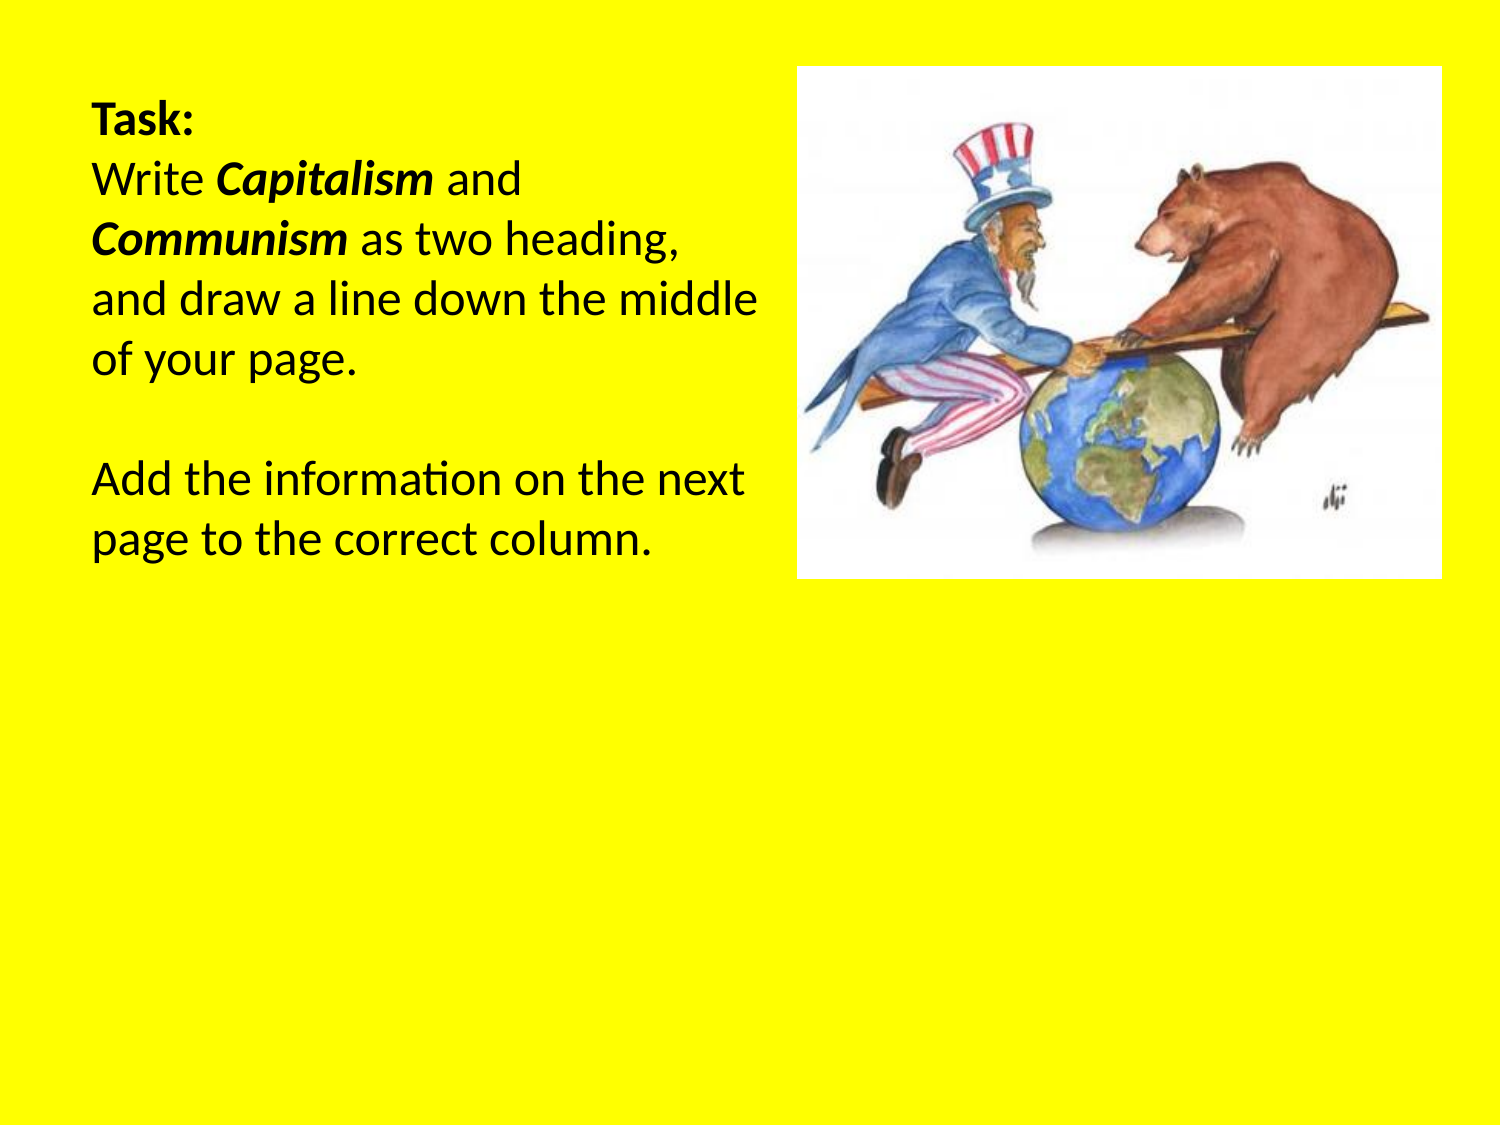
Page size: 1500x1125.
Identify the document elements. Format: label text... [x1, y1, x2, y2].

picture [796, 66, 1442, 580]
text_box Task: Write Capitalism and Communism as two heading, and draw a line down the middle of your page. Add the information on the next page to the correct column. [76, 78, 774, 573]
